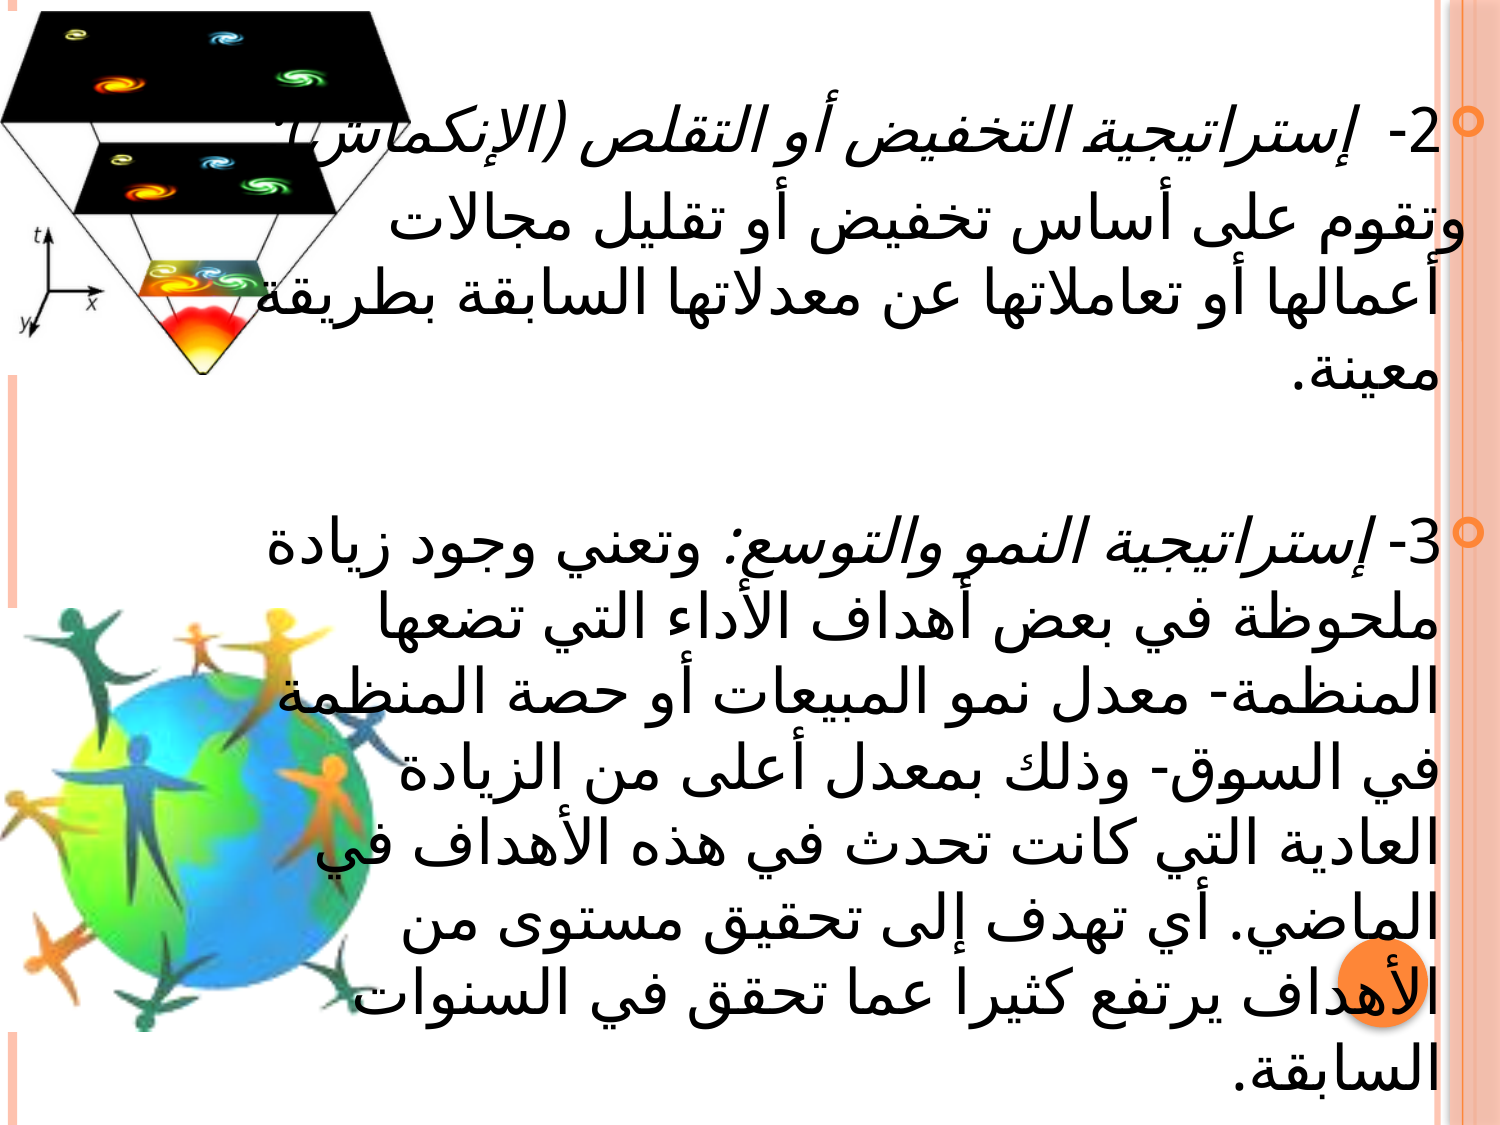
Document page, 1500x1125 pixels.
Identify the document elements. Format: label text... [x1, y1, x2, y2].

list 2- إستراتيجية التخفيض أو التقلص (الإنكماش): وتقوم على أساس تخفيض أو تقليل مجالات أعمالها أو تعاملاتها عن معدلاتها السابقة بطريقة معينة. 3- إستراتيجية النمو والتوسع: وتعني وجود زيادة ملحوظة في بعض أهداف الأداء التي تضعها المنظمة- معدل نمو المبيعات أو حصة المنظمة في السوق- وذلك بمعدل أعلى من الزيادة العادية التي كانت تحدث في هذه الأهداف في الماضي. أي تهدف إلى تحقيق مستوى من الأهداف يرتفع كثيرا عما تحقق في السنوات السابقة. [232, 82, 1500, 1125]
picture [0, 11, 412, 376]
picture [0, 608, 411, 1032]
